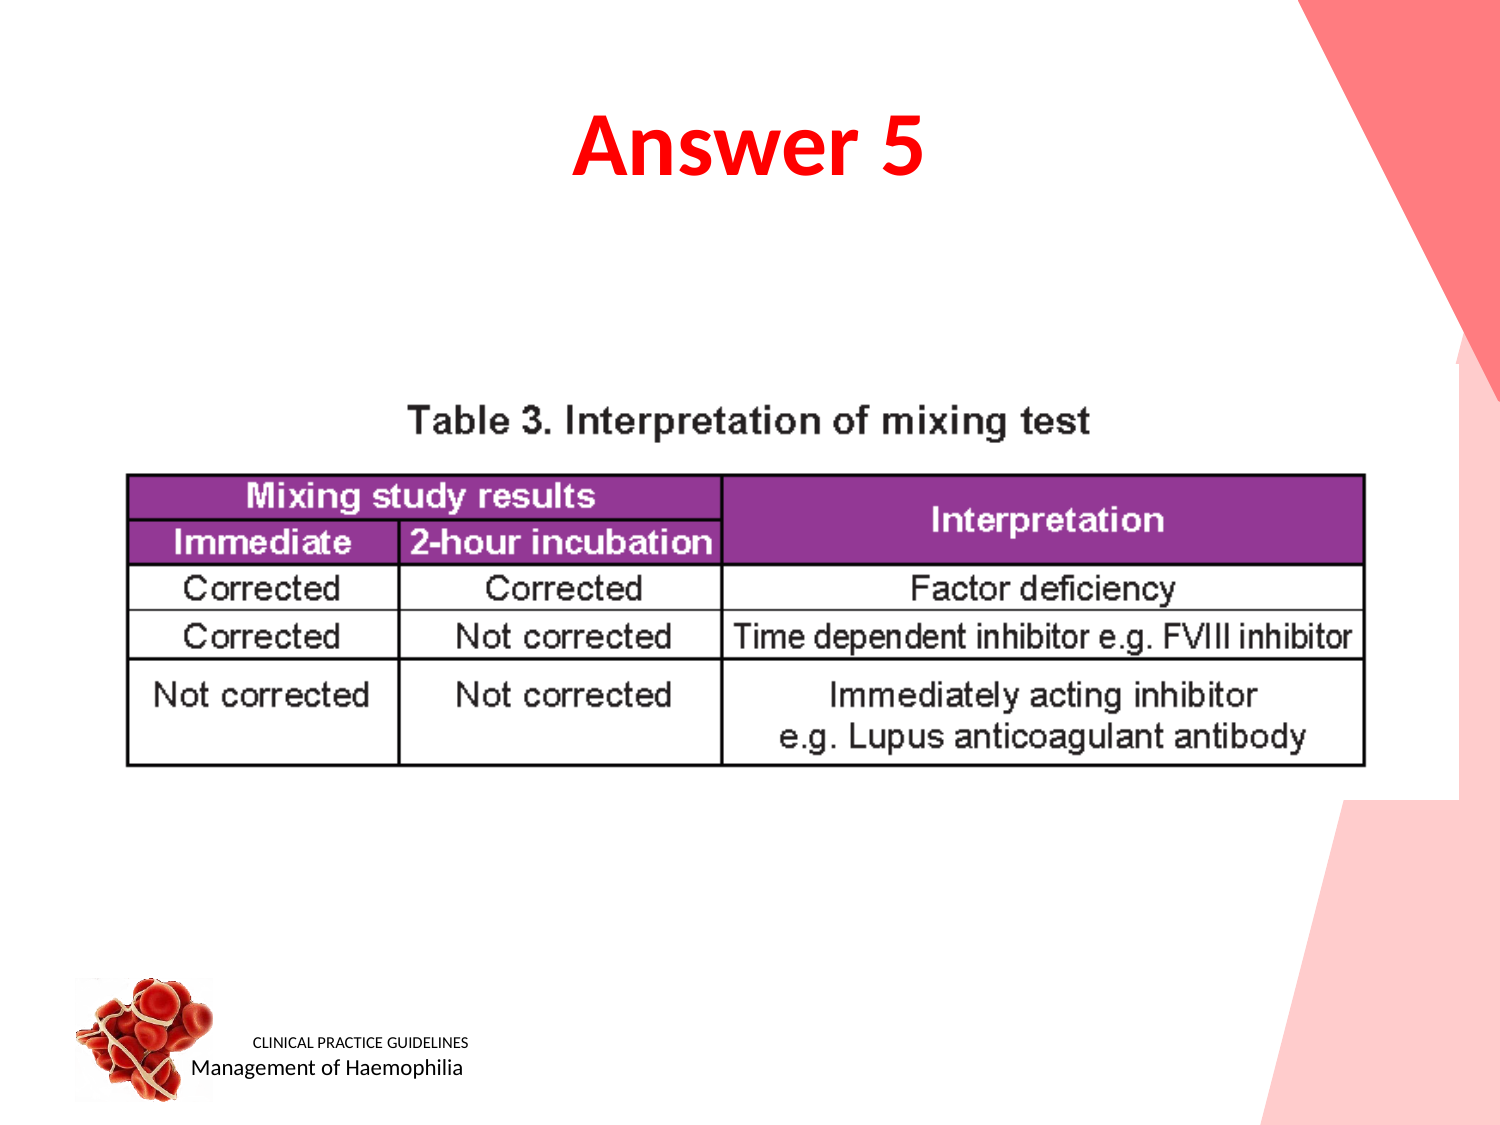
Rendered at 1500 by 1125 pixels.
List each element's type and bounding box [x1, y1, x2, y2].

picture [37, 363, 1459, 801]
text_box [74, 0, 1500, 1125]
